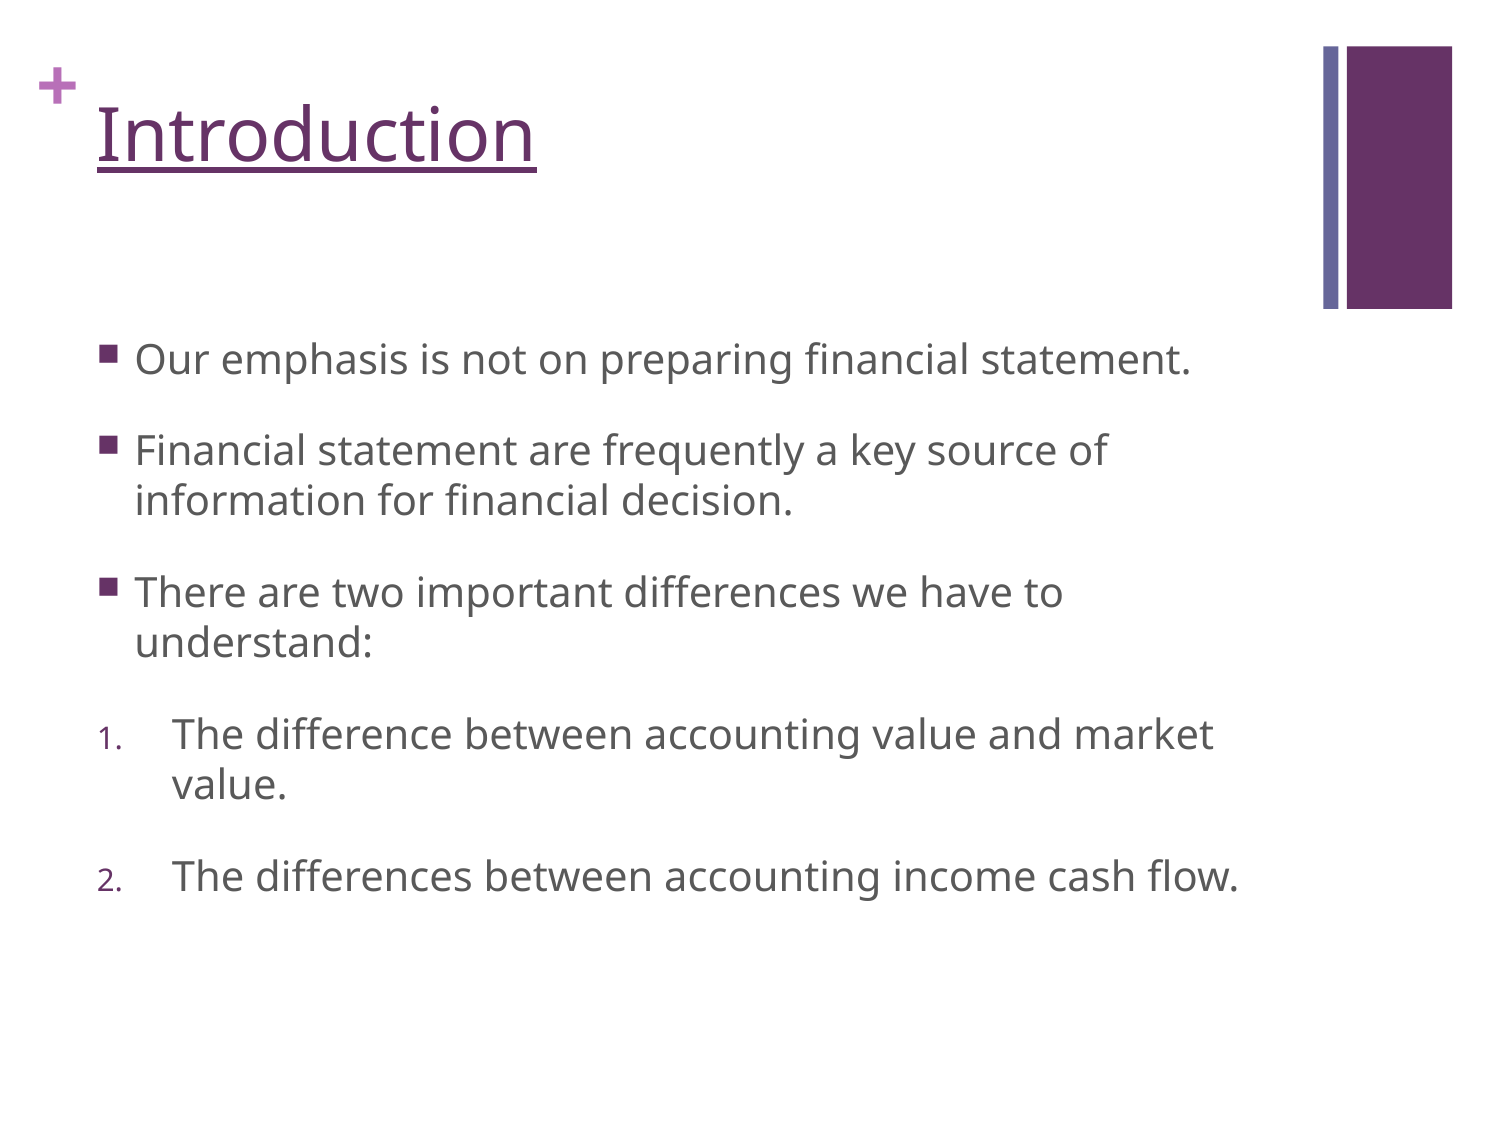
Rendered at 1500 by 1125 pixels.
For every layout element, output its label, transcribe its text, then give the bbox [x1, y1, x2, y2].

title Introduction [81, 79, 1322, 263]
list Our emphasis is not on preparing financial statement. Financial statement are frequently a key source of information for financial decision. There are two important differences we have to understand: The difference between accounting value and market value. The differences between accounting income cash flow. [81, 324, 1322, 1005]
